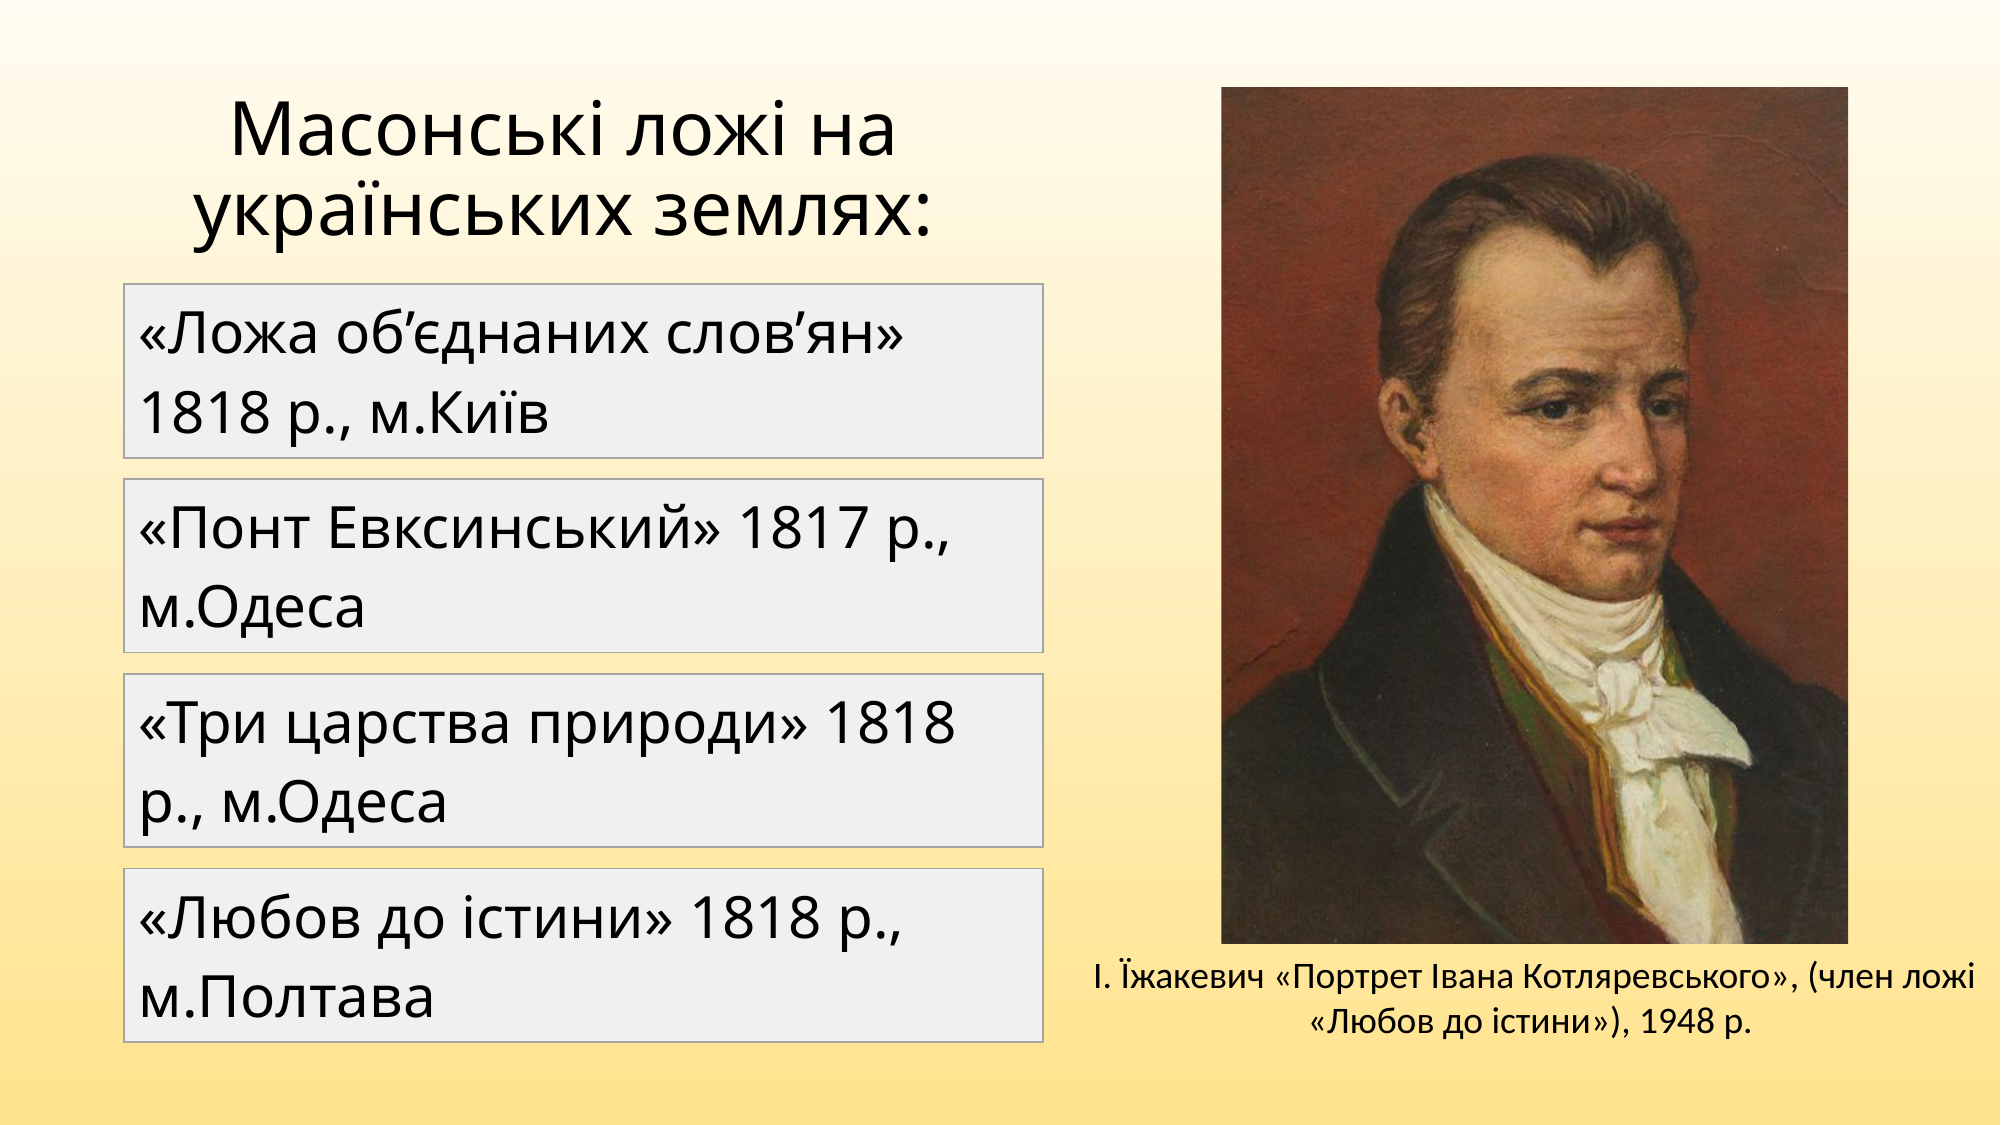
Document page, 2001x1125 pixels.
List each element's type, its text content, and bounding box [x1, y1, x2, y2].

text_box І. Їжакевич «Портрет Івана Котляревського», (член ложі «Любов до істини»), 1948 р. [1034, 943, 2000, 1049]
title Масонські ложі на українських землях: [38, 93, 1089, 250]
picture [1221, 87, 1849, 944]
table_header «Три царства природи» 1818 р., м.Одеса [125, 675, 1042, 846]
table_header «Понт Евксинський» 1817 р., м.Одеса [125, 480, 1042, 652]
table_header «Любов до істини» 1818 р., м.Полтава [125, 869, 1042, 1041]
table_header «Ложа об’єднаних слов’ян» 1818 р., м.Київ [125, 285, 1042, 457]
